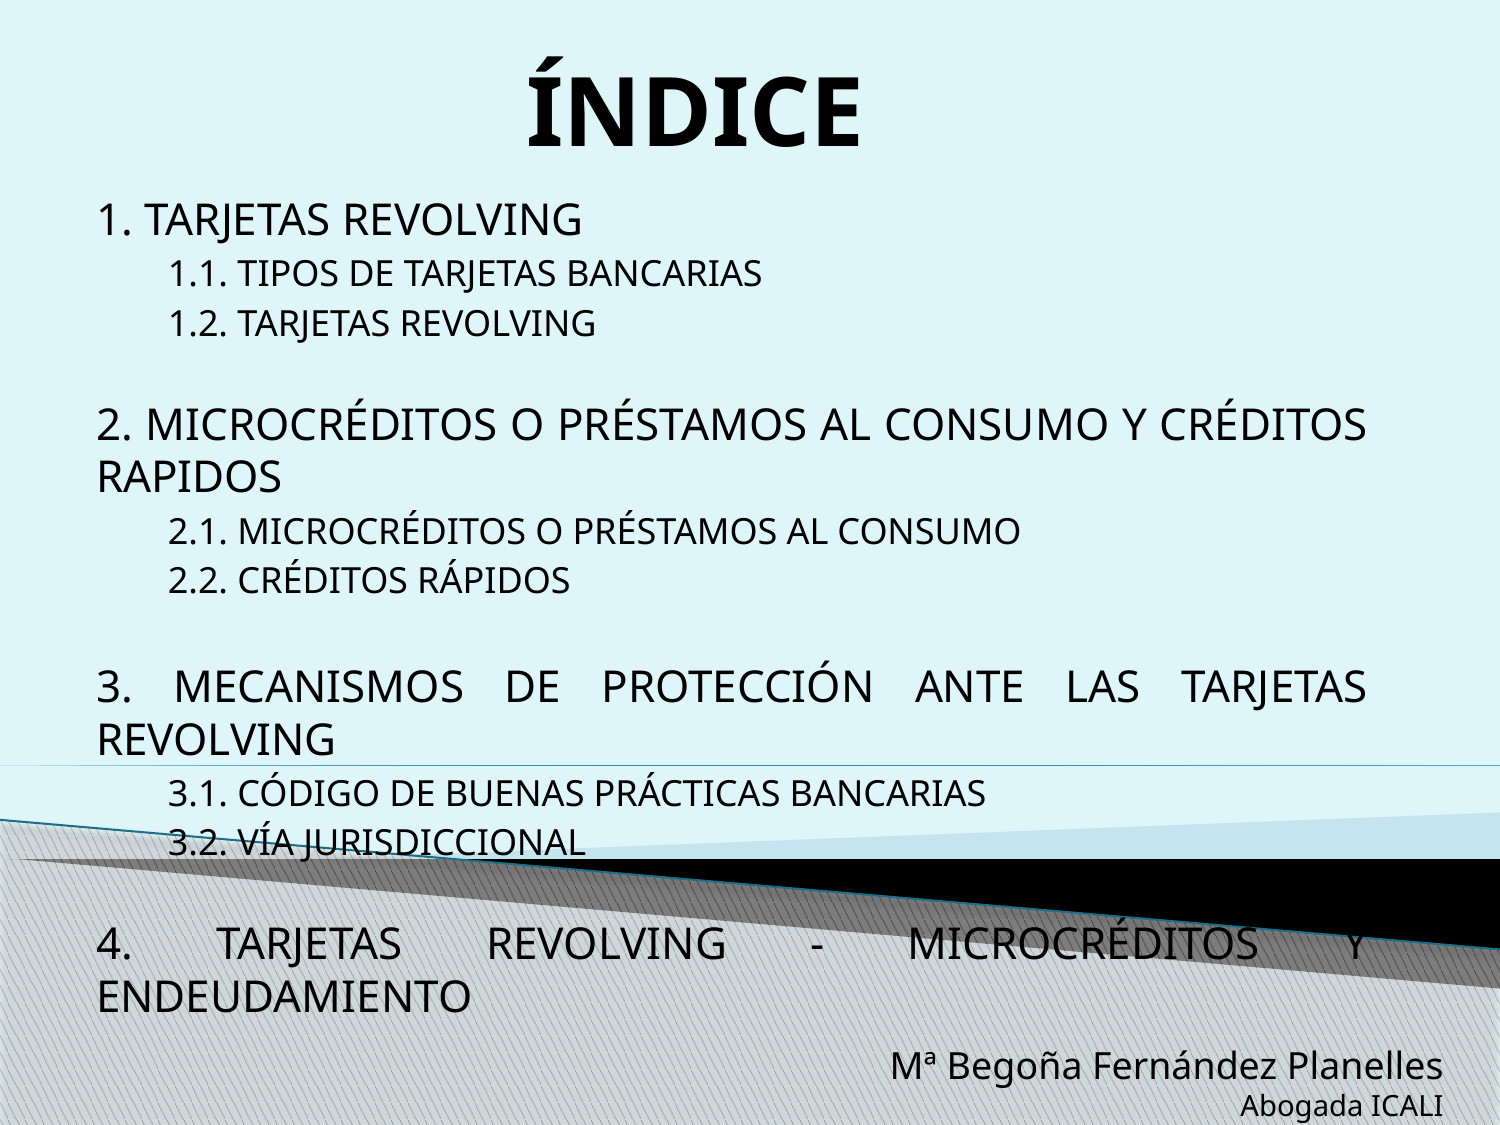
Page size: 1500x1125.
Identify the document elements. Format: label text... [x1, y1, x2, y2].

title ÍNDICE [112, 42, 1305, 173]
subtitle 1. TARJETAS REVOLVING 1.1. TIPOS DE TARJETAS BANCARIAS 1.2. TARJETAS REVOLVING 2. MICROCRÉDITOS O PRÉSTAMOS AL CONSUMO Y CRÉDITOS RAPIDOS 2.1. MICROCRÉDITOS O PRÉSTAMOS AL CONSUMO 2.2. CRÉDITOS RÁPIDOS 3. MECANISMOS DE PROTECCIÓN ANTE LAS TARJETAS REVOLVING 3.1. CÓDIGO DE BUENAS PRÁCTICAS BANCARIAS 3.2. VÍA JURISDICCIONAL 4. TARJETAS REVOLVING - MICROCRÉDITOS Y ENDEUDAMIENTO [88, 184, 1388, 1035]
picture [5, 859, 88, 866]
text_box Mª Begoña Fernández Planelles Abogada ICALI [820, 1034, 1459, 1125]
picture [1388, 941, 1500, 989]
